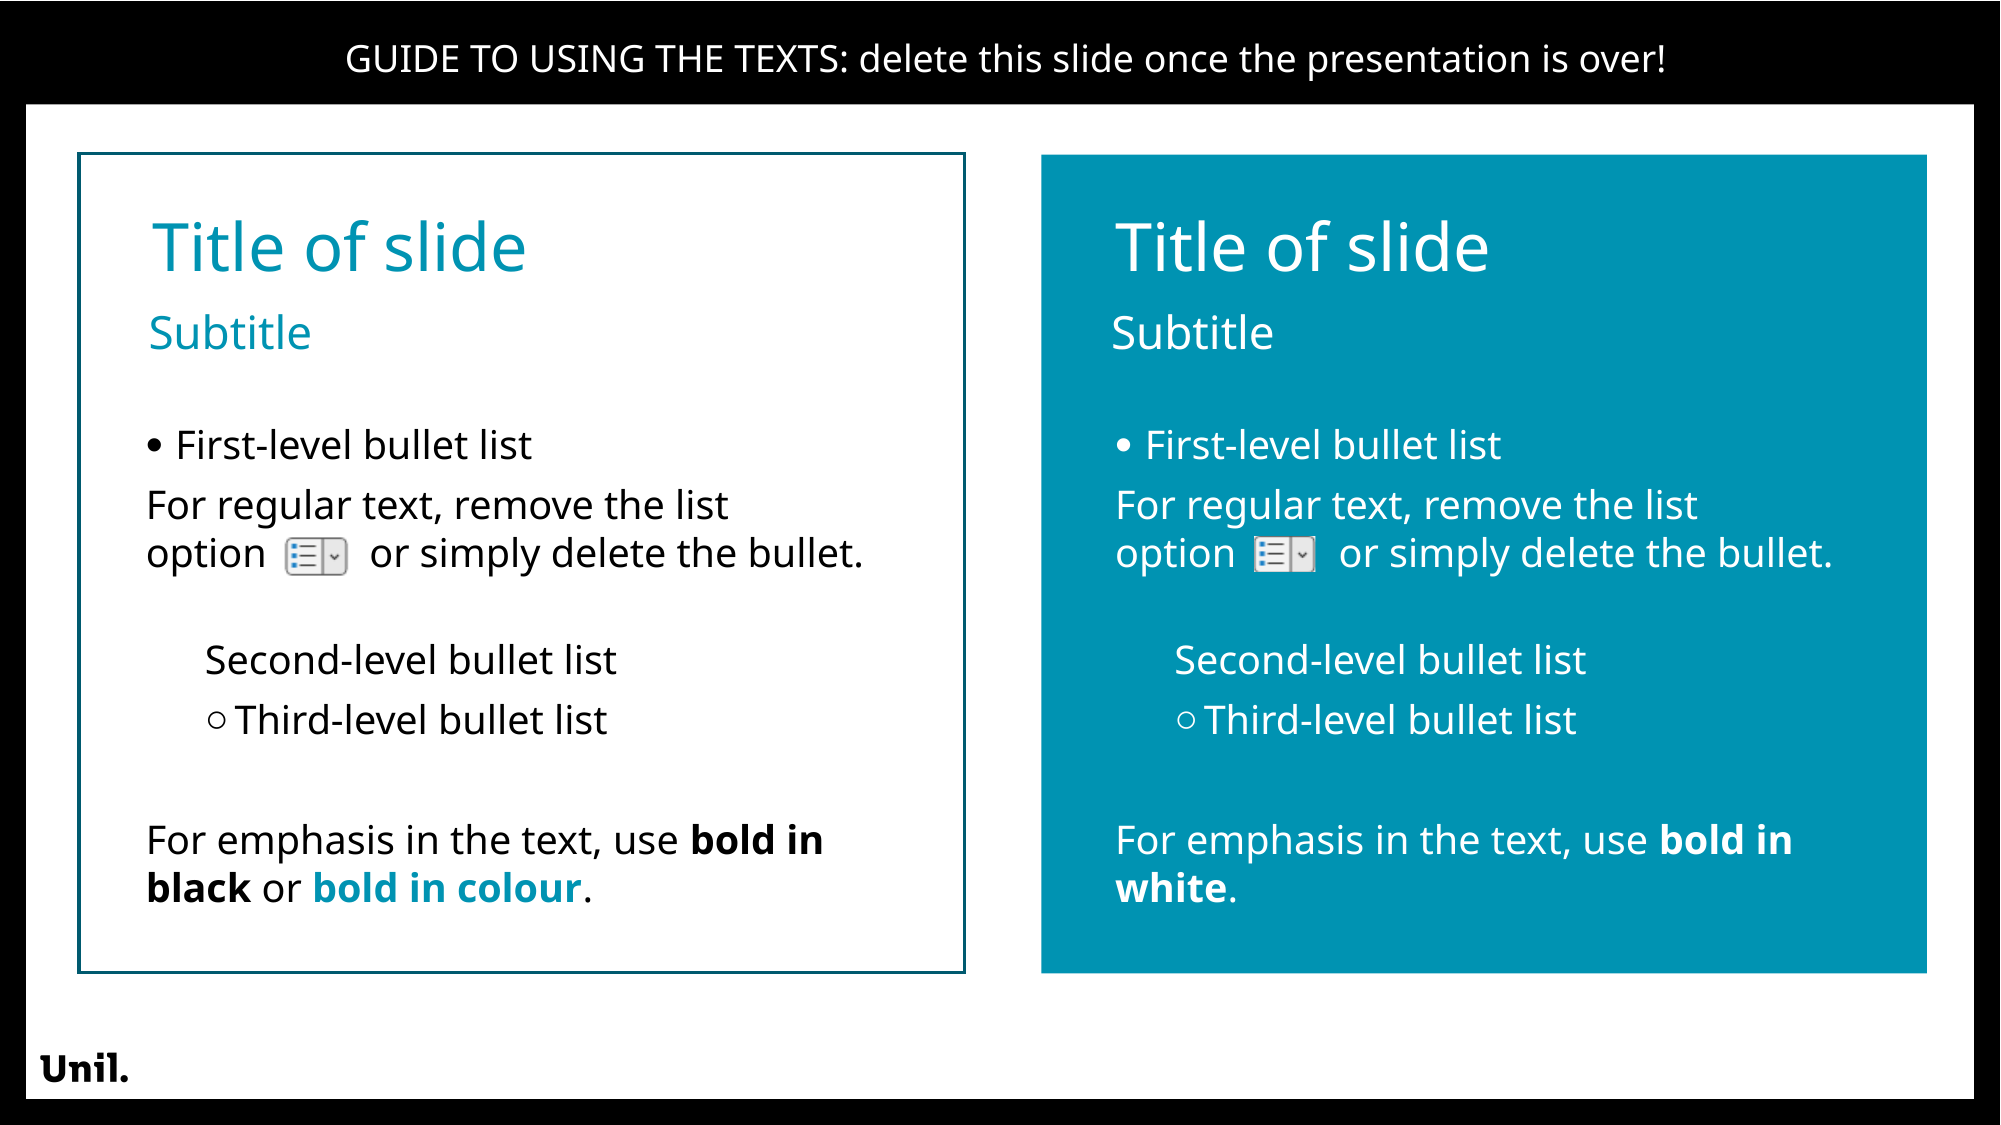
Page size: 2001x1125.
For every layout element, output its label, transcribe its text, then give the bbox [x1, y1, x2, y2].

text_box Subtitle [1111, 309, 1794, 363]
text_box [1040, 153, 1928, 975]
text_box Title of slide [1115, 214, 1732, 309]
picture [274, 524, 354, 587]
text_box GUIDE TO USING THE TEXTS: delete this slide once the presentation is over! [25, 11, 1988, 105]
text_box First-level bullet list For regular text, remove the list option or simply delete the bullet. Second-level bullet list Third-level bullet list For emphasis in the text, use bold in white. [1100, 412, 1922, 970]
text_box [12, 12, 1989, 1114]
picture [1253, 535, 1316, 572]
text_box [77, 152, 966, 974]
